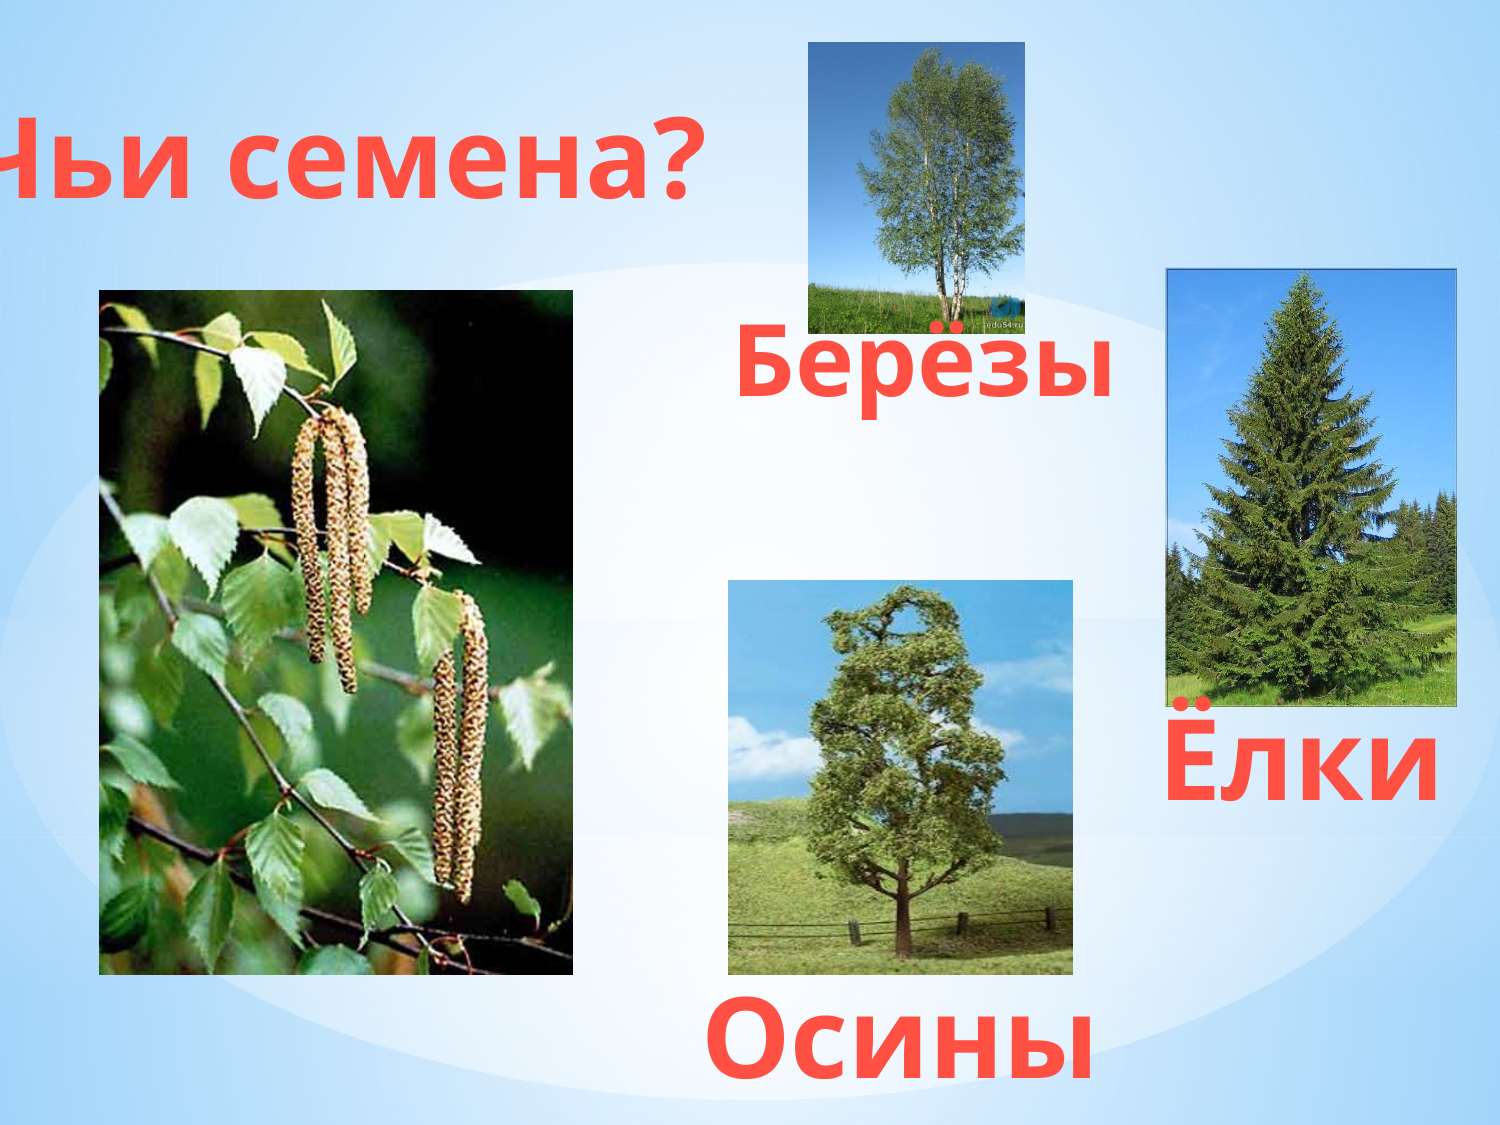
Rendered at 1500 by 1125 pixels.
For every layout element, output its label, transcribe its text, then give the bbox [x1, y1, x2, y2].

picture [99, 290, 573, 975]
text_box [1124, 266, 1480, 872]
text_box Чьи семена? [0, 78, 722, 229]
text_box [728, 42, 1121, 426]
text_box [705, 580, 1096, 1111]
